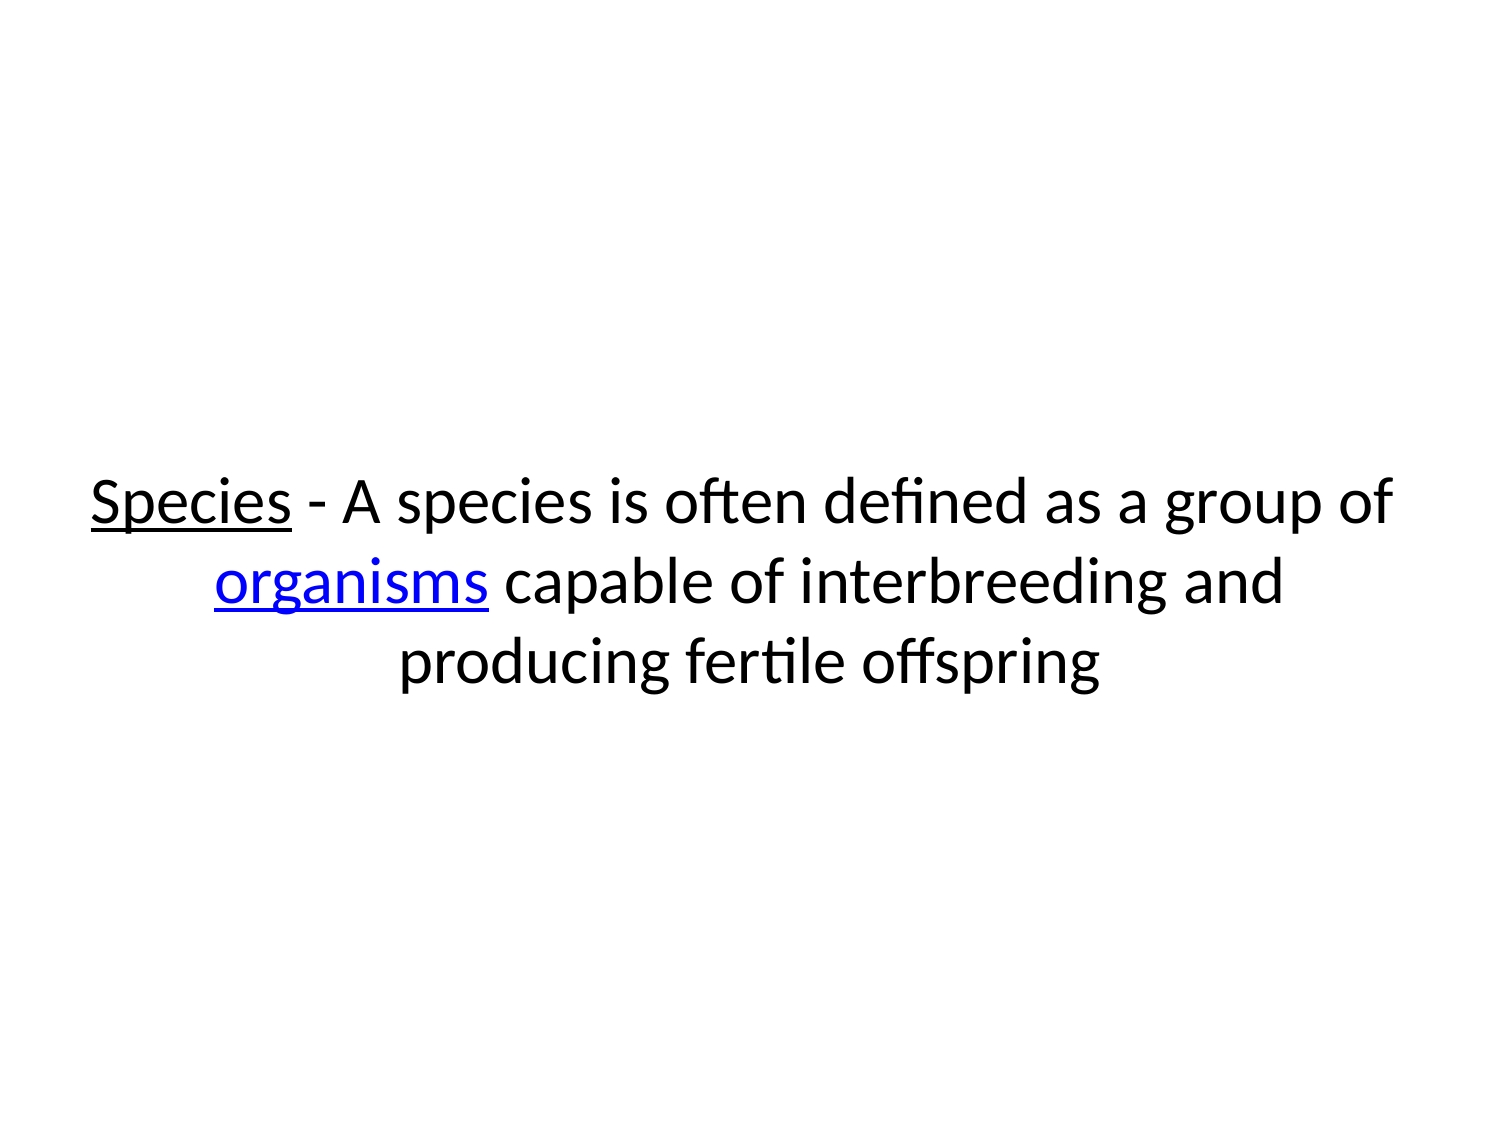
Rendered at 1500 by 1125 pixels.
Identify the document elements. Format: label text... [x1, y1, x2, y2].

list Species - A species is often defined as a group of organisms capable of interbreeding and producing fertile offspring [75, 262, 1425, 1005]
